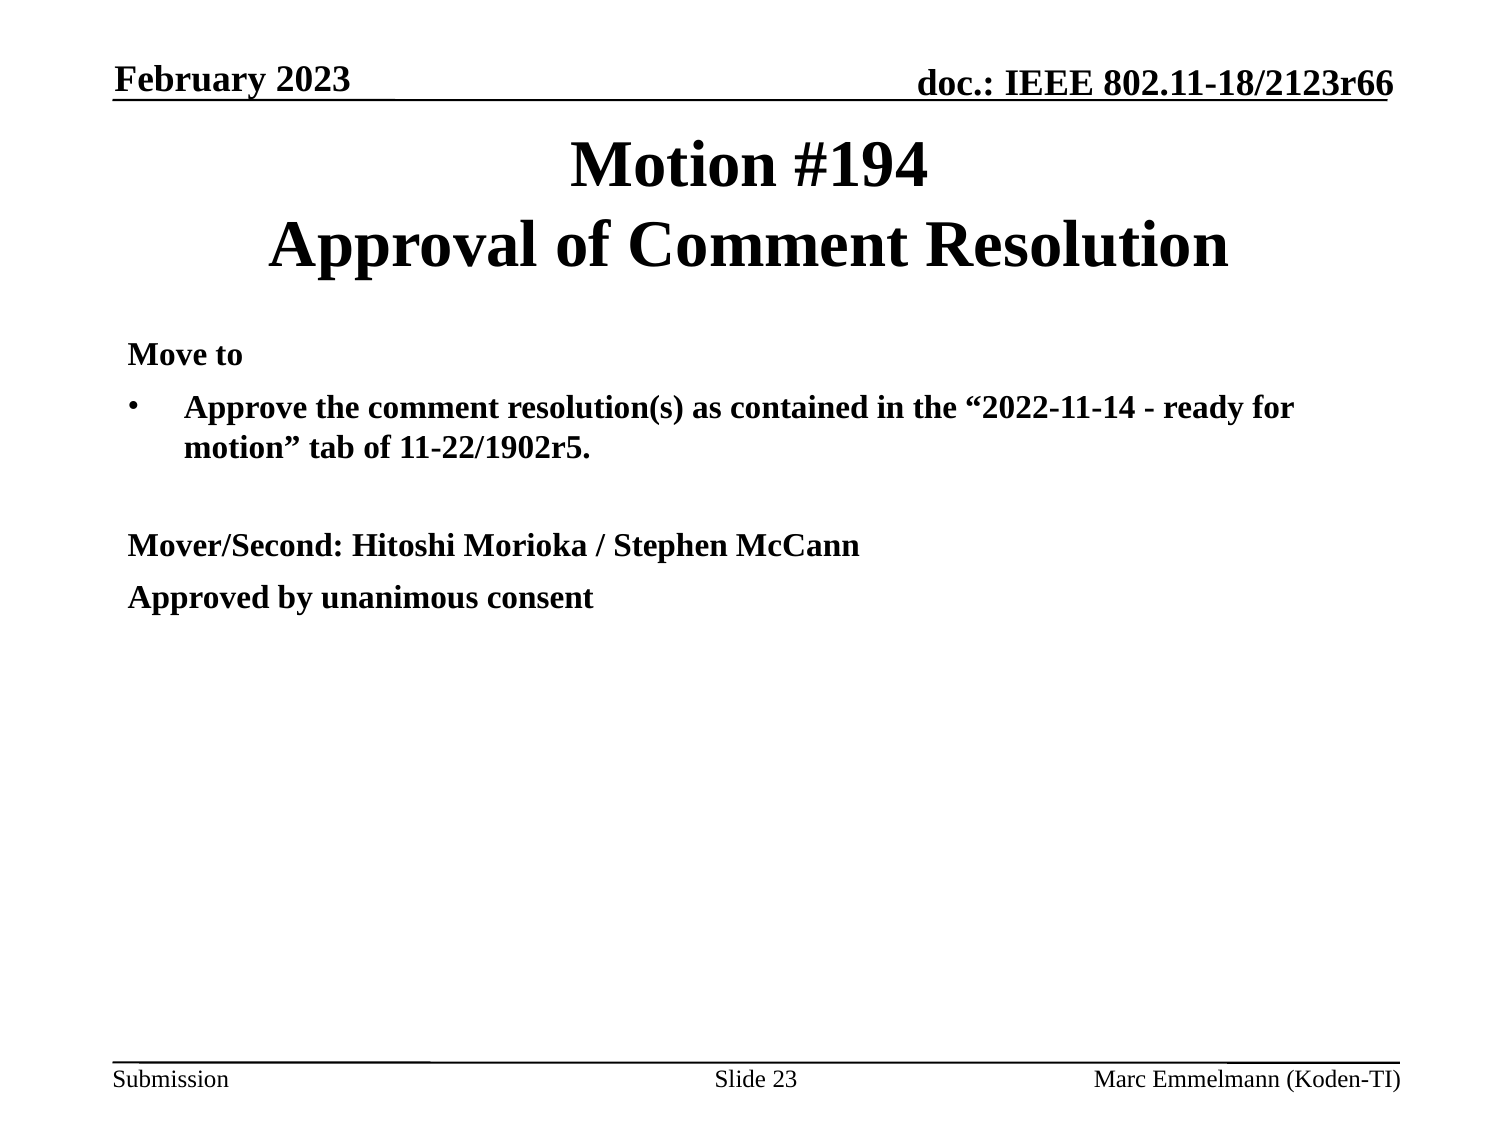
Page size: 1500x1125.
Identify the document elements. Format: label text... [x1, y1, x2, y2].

list Move to Approve the comment resolution(s) as contained in the “2022-11-14 - ready for motion” tab of 11-22/1902r5. Mover/Second: Hitoshi Morioka / Stephen McCann Approved by unanimous consent [112, 324, 1388, 1000]
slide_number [114, 54, 423, 100]
slide_number Slide 23 [712, 1061, 800, 1123]
title Motion #194 Approval of Comment Resolution [112, 112, 1388, 288]
footer Marc Emmelmann (Koden-TI) [878, 1061, 1402, 1093]
